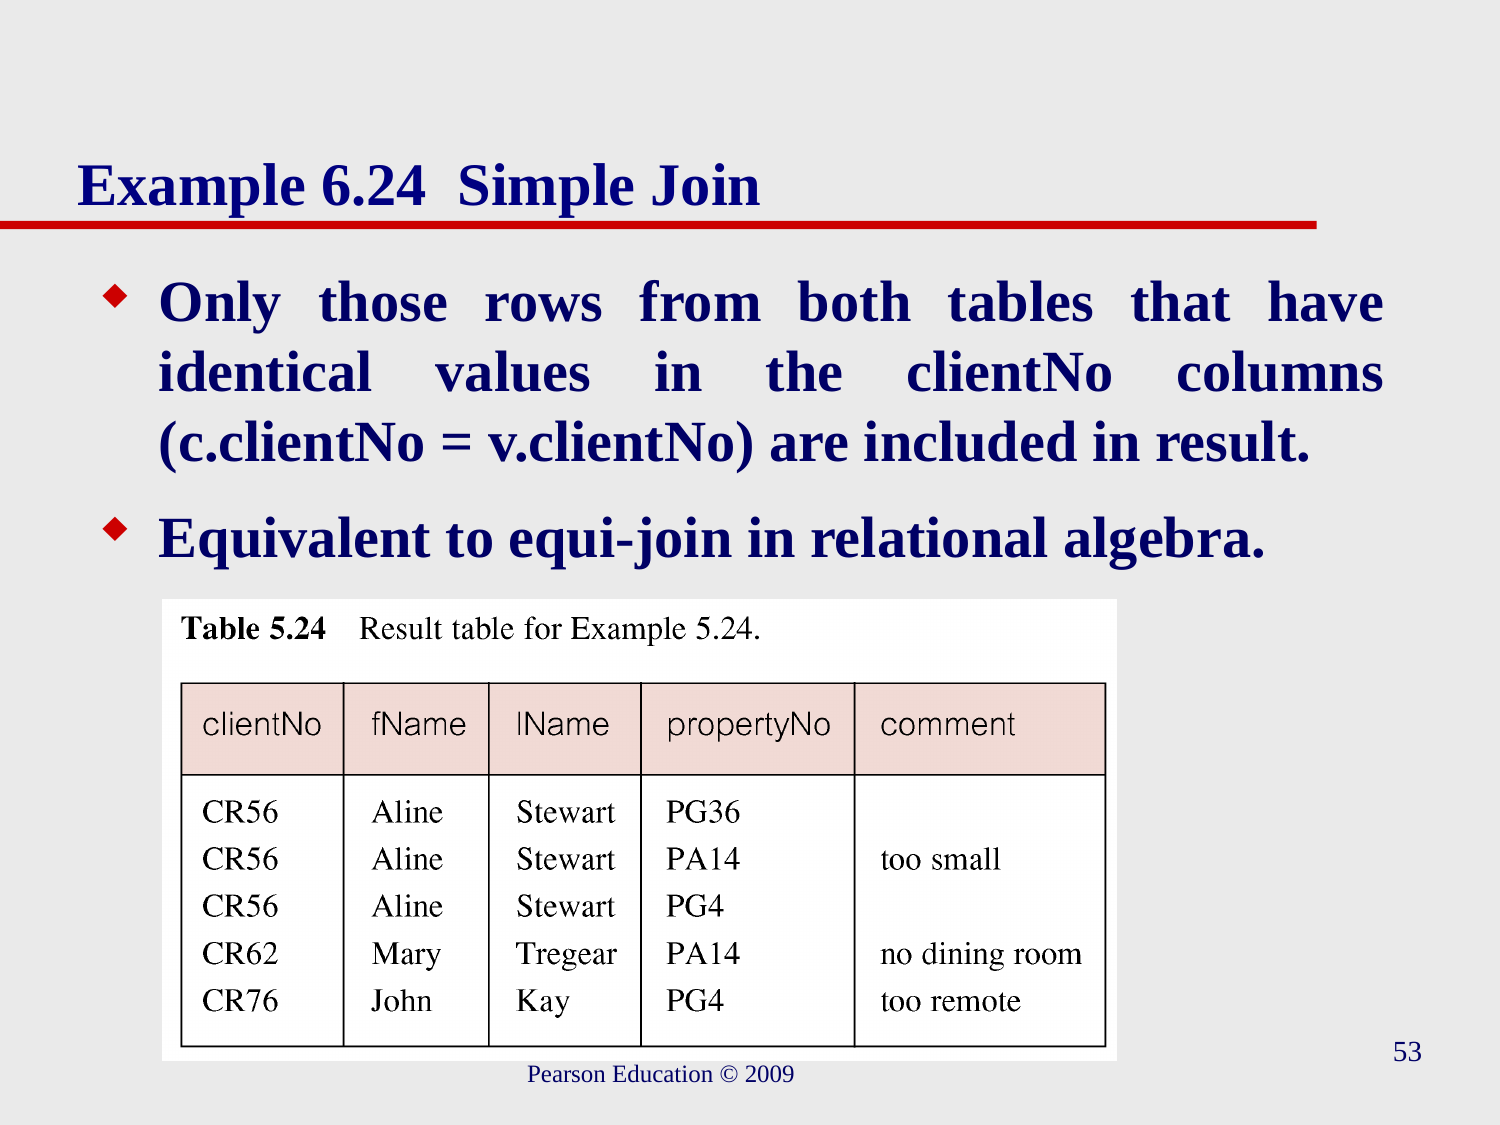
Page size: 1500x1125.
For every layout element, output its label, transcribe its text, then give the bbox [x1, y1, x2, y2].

slide_number 53 [1124, 1012, 1438, 1088]
list Only those rows from both tables that have identical values in the clientNo columns (c.clientNo = v.clientNo) are included in result. Equivalent to equi-join in relational algebra. [87, 255, 1401, 931]
title Example 6.24 Simple Join [62, 43, 1338, 226]
picture [162, 599, 1117, 1061]
text_box Pearson Education © 2009 [512, 1069, 1038, 1095]
